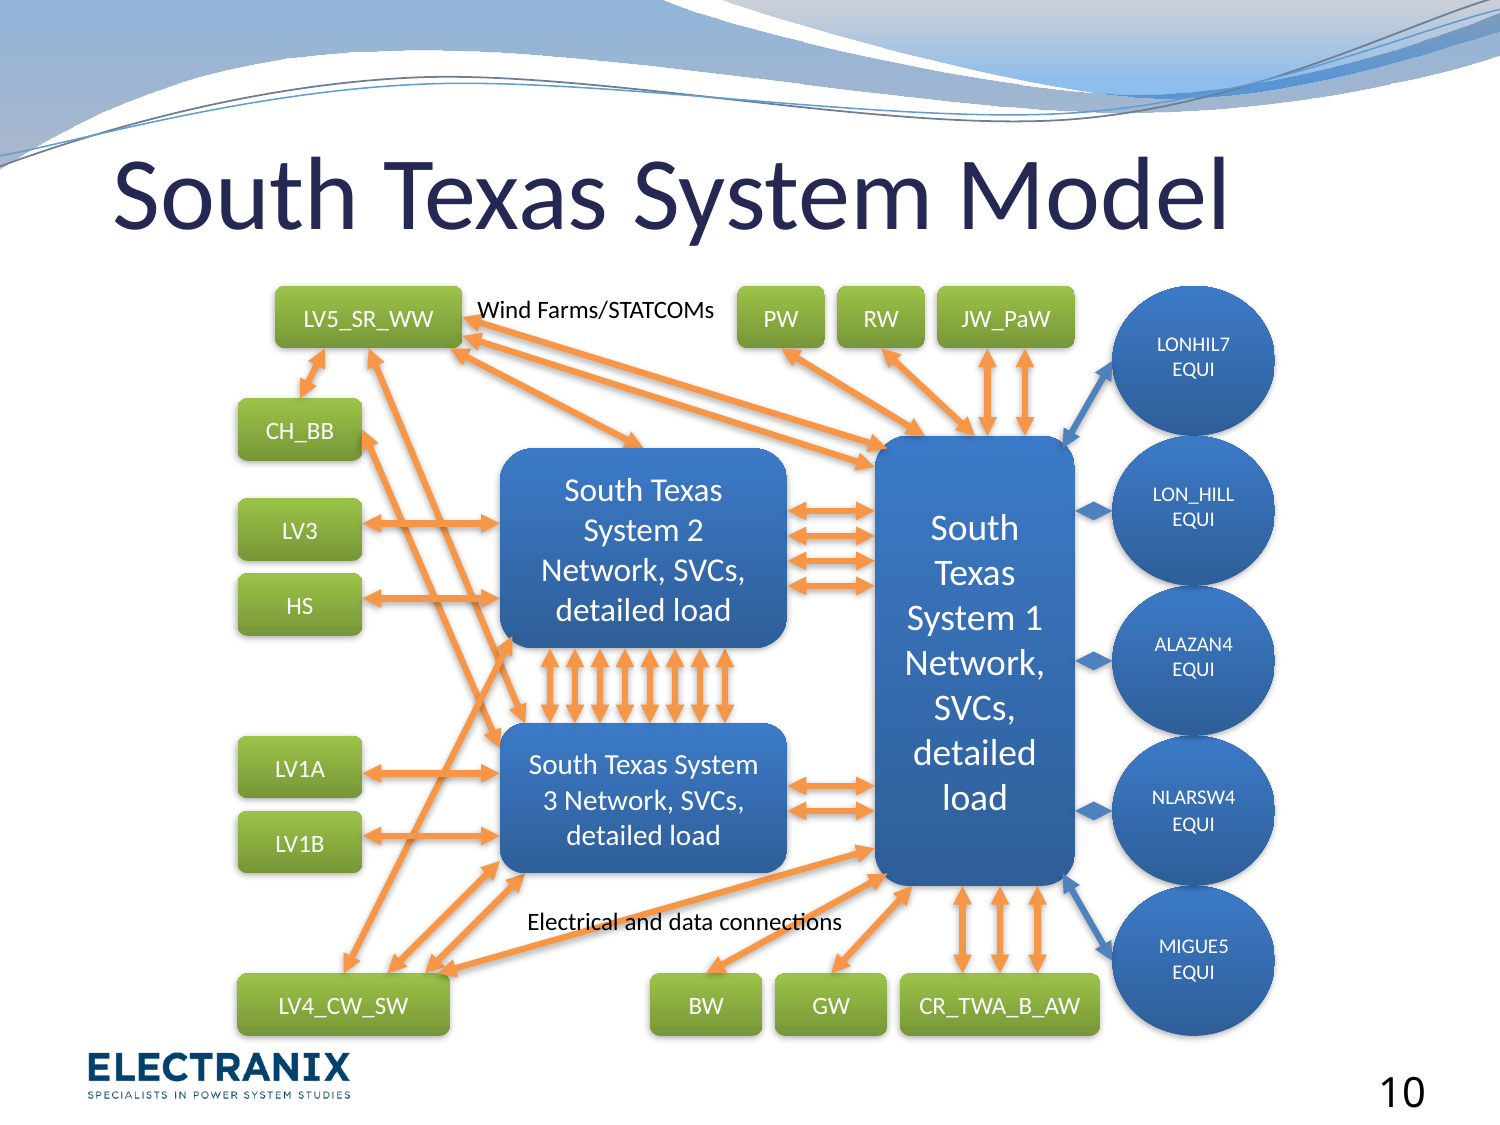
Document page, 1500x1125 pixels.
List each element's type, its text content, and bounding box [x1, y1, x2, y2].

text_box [237, 285, 1276, 1037]
title South Texas System Model [112, 112, 1452, 250]
text_box 10 [1363, 1058, 1481, 1097]
picture [75, 1039, 363, 1113]
